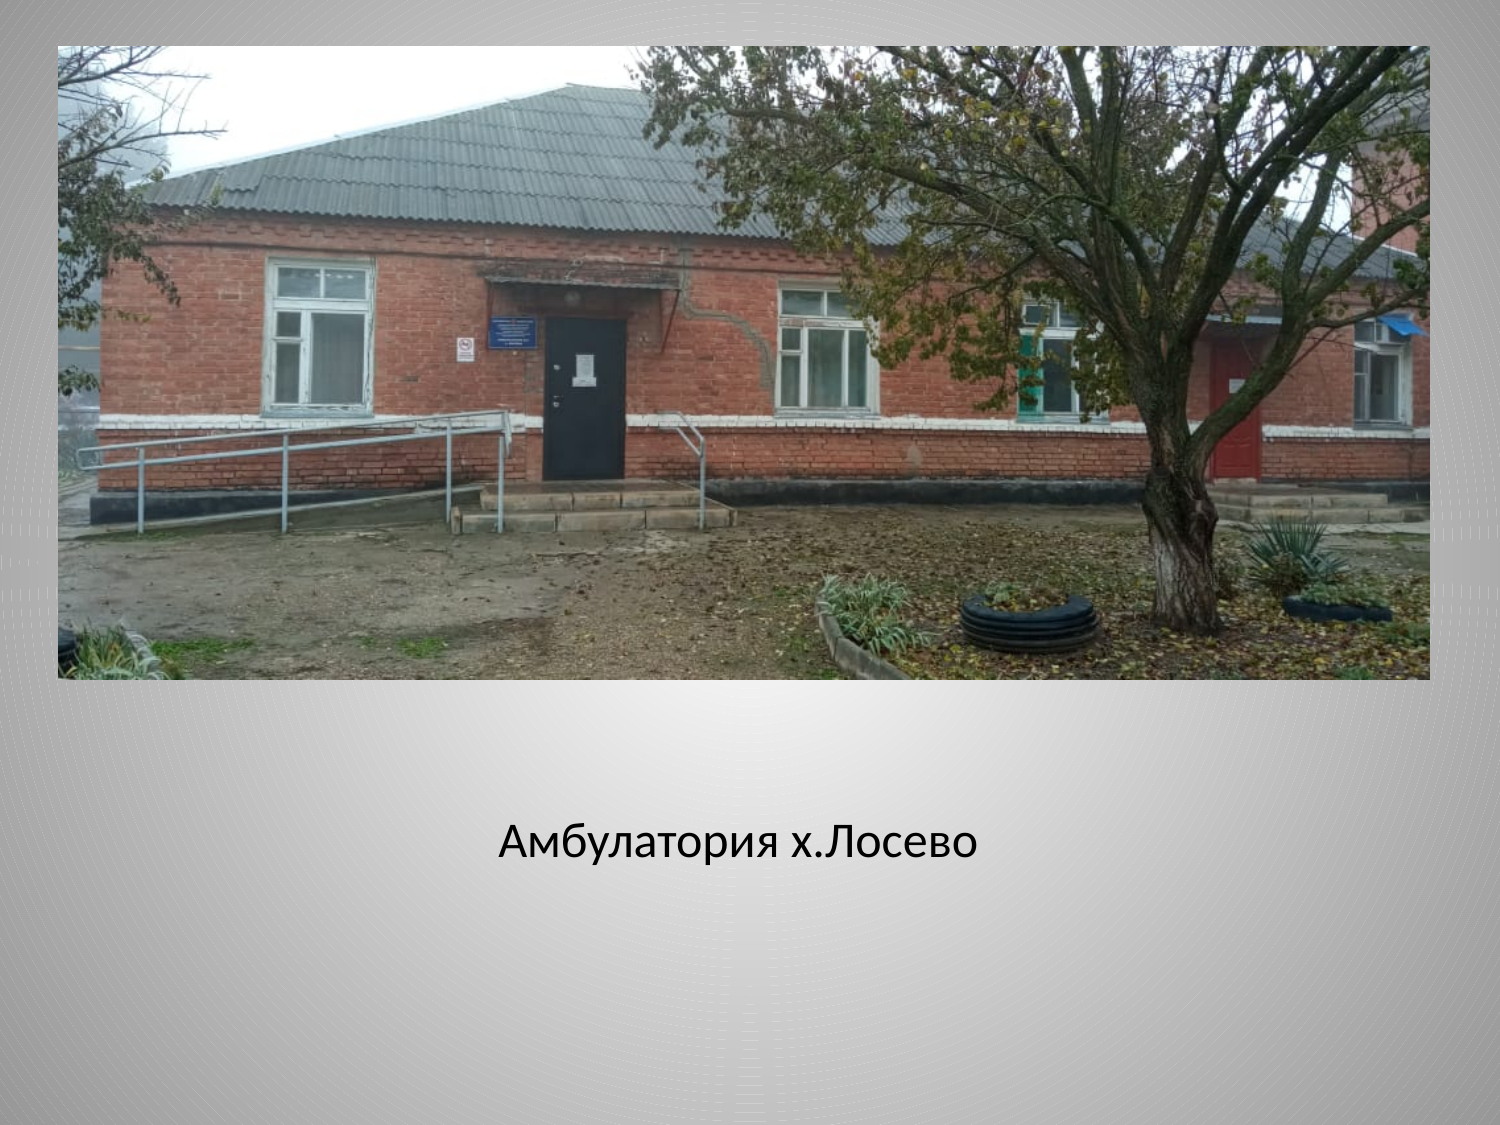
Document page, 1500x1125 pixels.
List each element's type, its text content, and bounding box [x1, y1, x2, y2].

text_box Амбулатория х.Лосево [82, 703, 1395, 1032]
picture [58, 46, 1430, 680]
